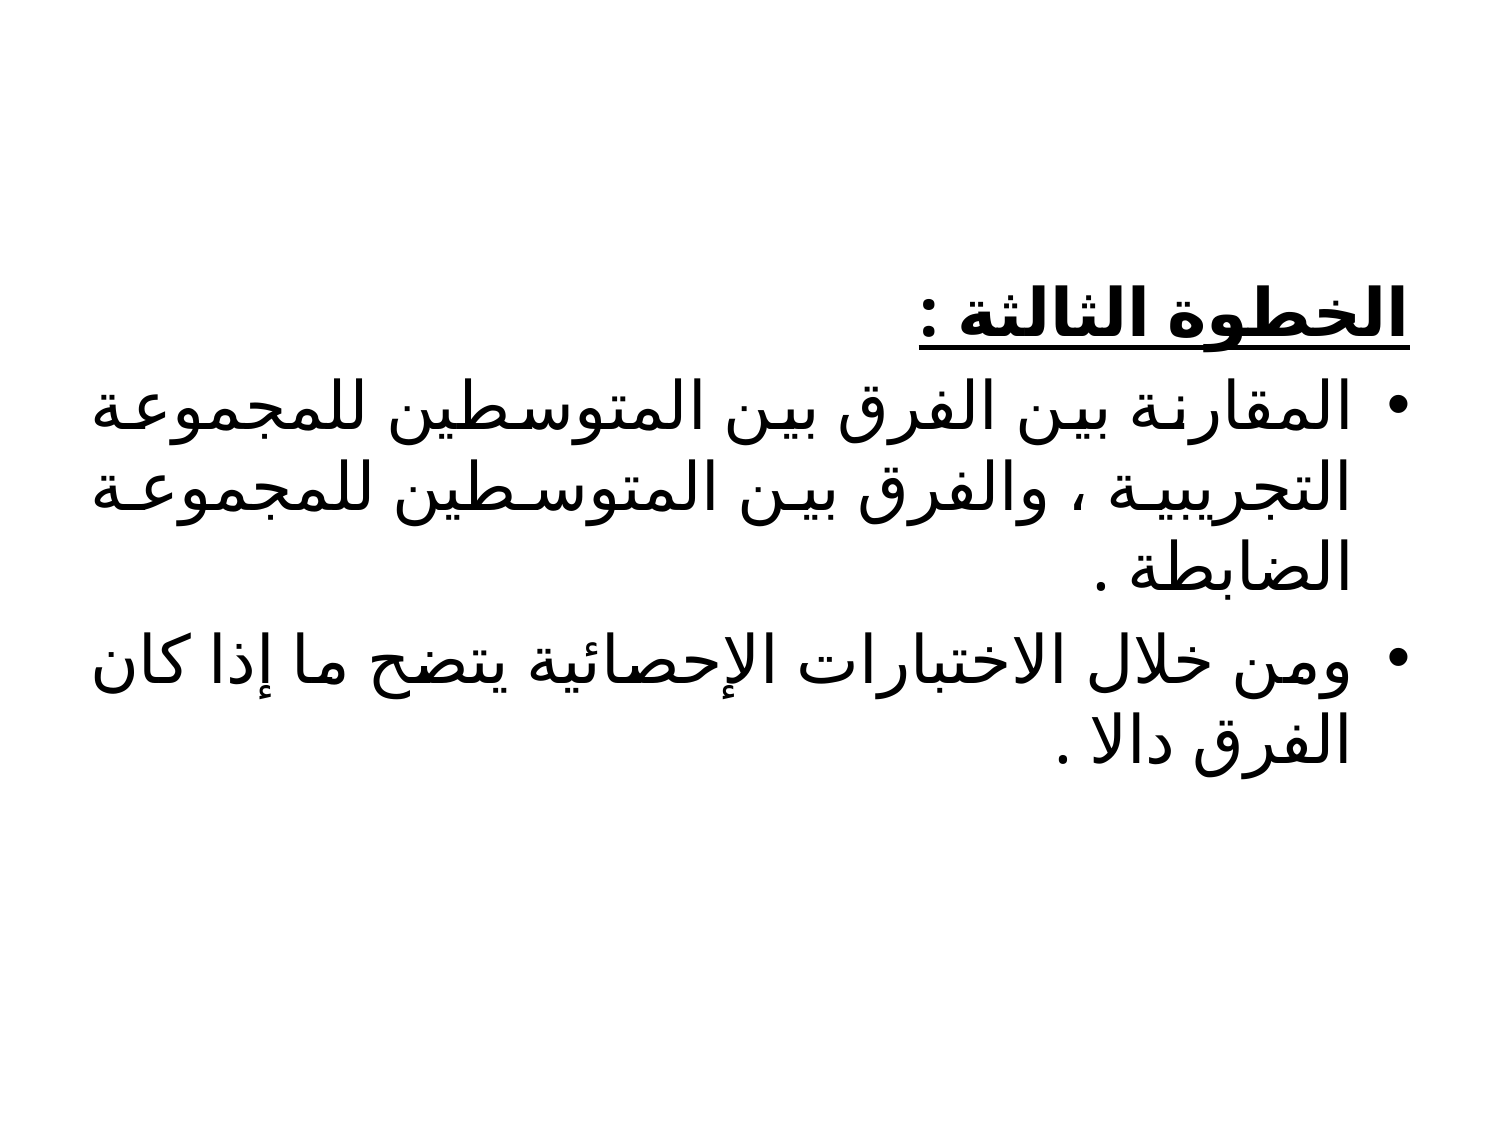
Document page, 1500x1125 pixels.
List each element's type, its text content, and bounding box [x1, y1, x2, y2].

list الخطوة الثالثة : المقارنة بين الفرق بين المتوسطين للمجموعة التجريبية ، والفرق بين المتوسطين للمجموعة الضابطة . ومن خلال الاختبارات الإحصائية يتضح ما إذا كان الفرق دالا . [75, 262, 1425, 1005]
